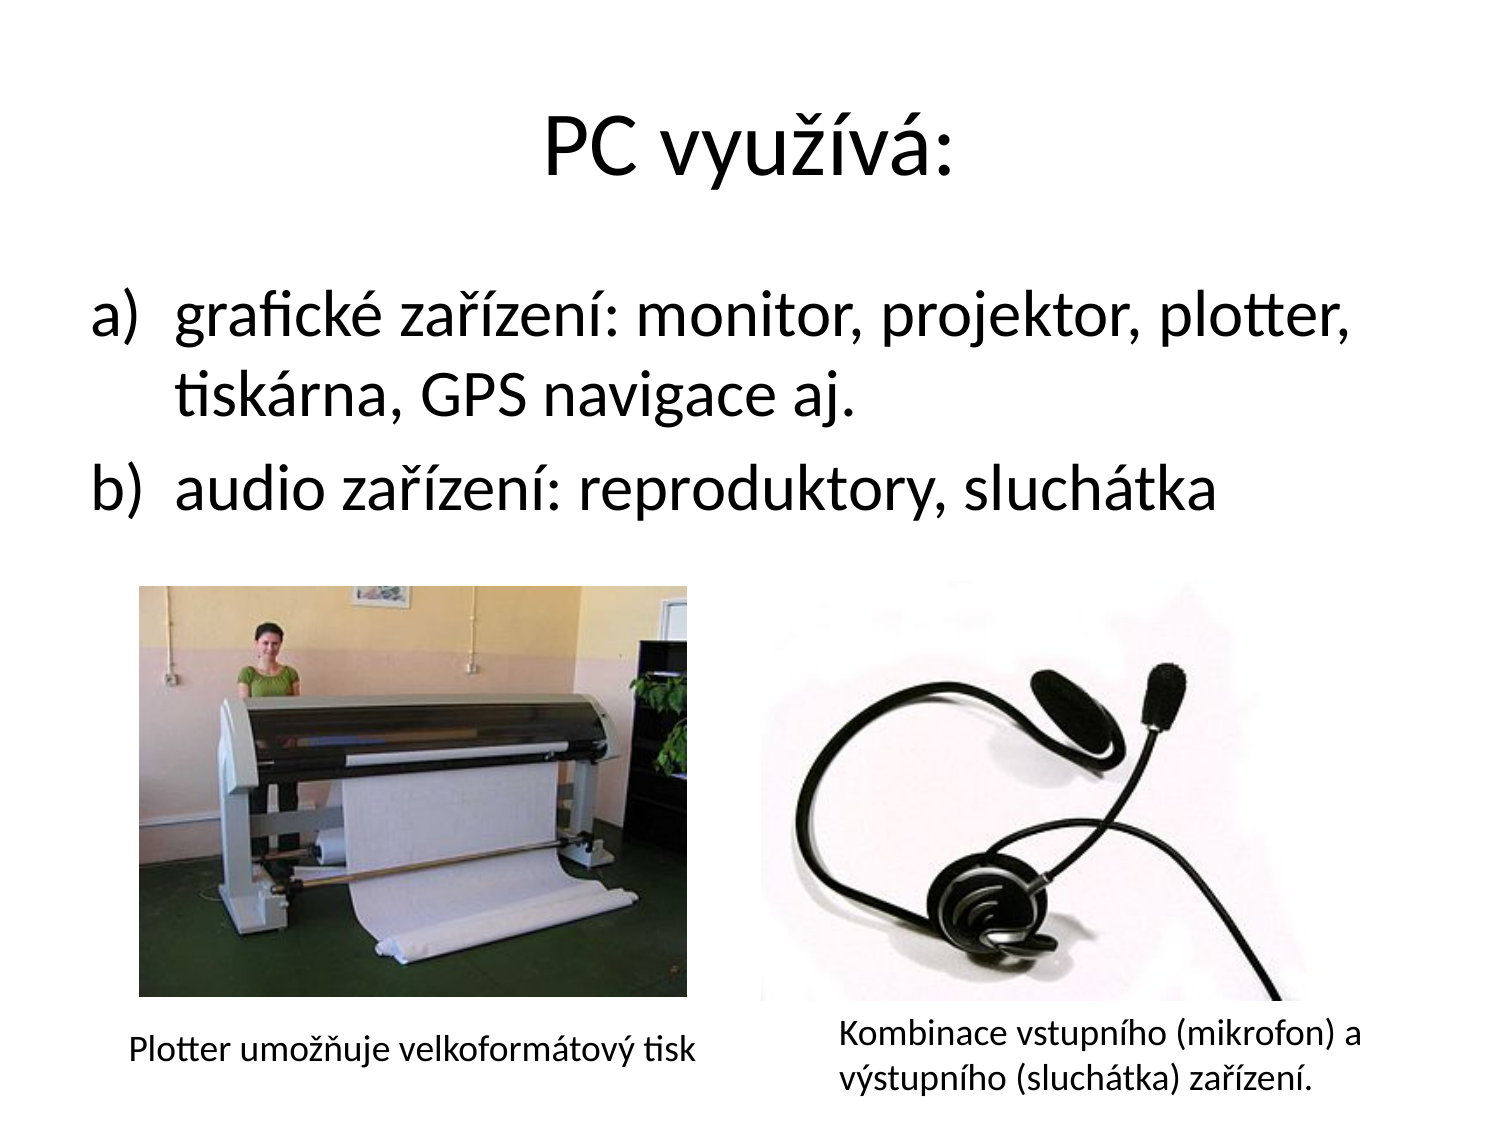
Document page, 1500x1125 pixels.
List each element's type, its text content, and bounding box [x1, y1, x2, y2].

picture [761, 580, 1322, 1001]
list grafické zařízení: monitor, projektor, plotter, tiskárna, GPS navigace aj. audio zařízení: reproduktory, sluchátka [75, 262, 1425, 563]
picture [138, 585, 687, 997]
text_box Kombinace vstupního (mikrofon) a výstupního (sluchátka) zařízení. [824, 1000, 1387, 1106]
text_box Plotter umožňuje velkoformátový tisk [113, 1016, 712, 1077]
title PC využívá: [75, 45, 1425, 233]
